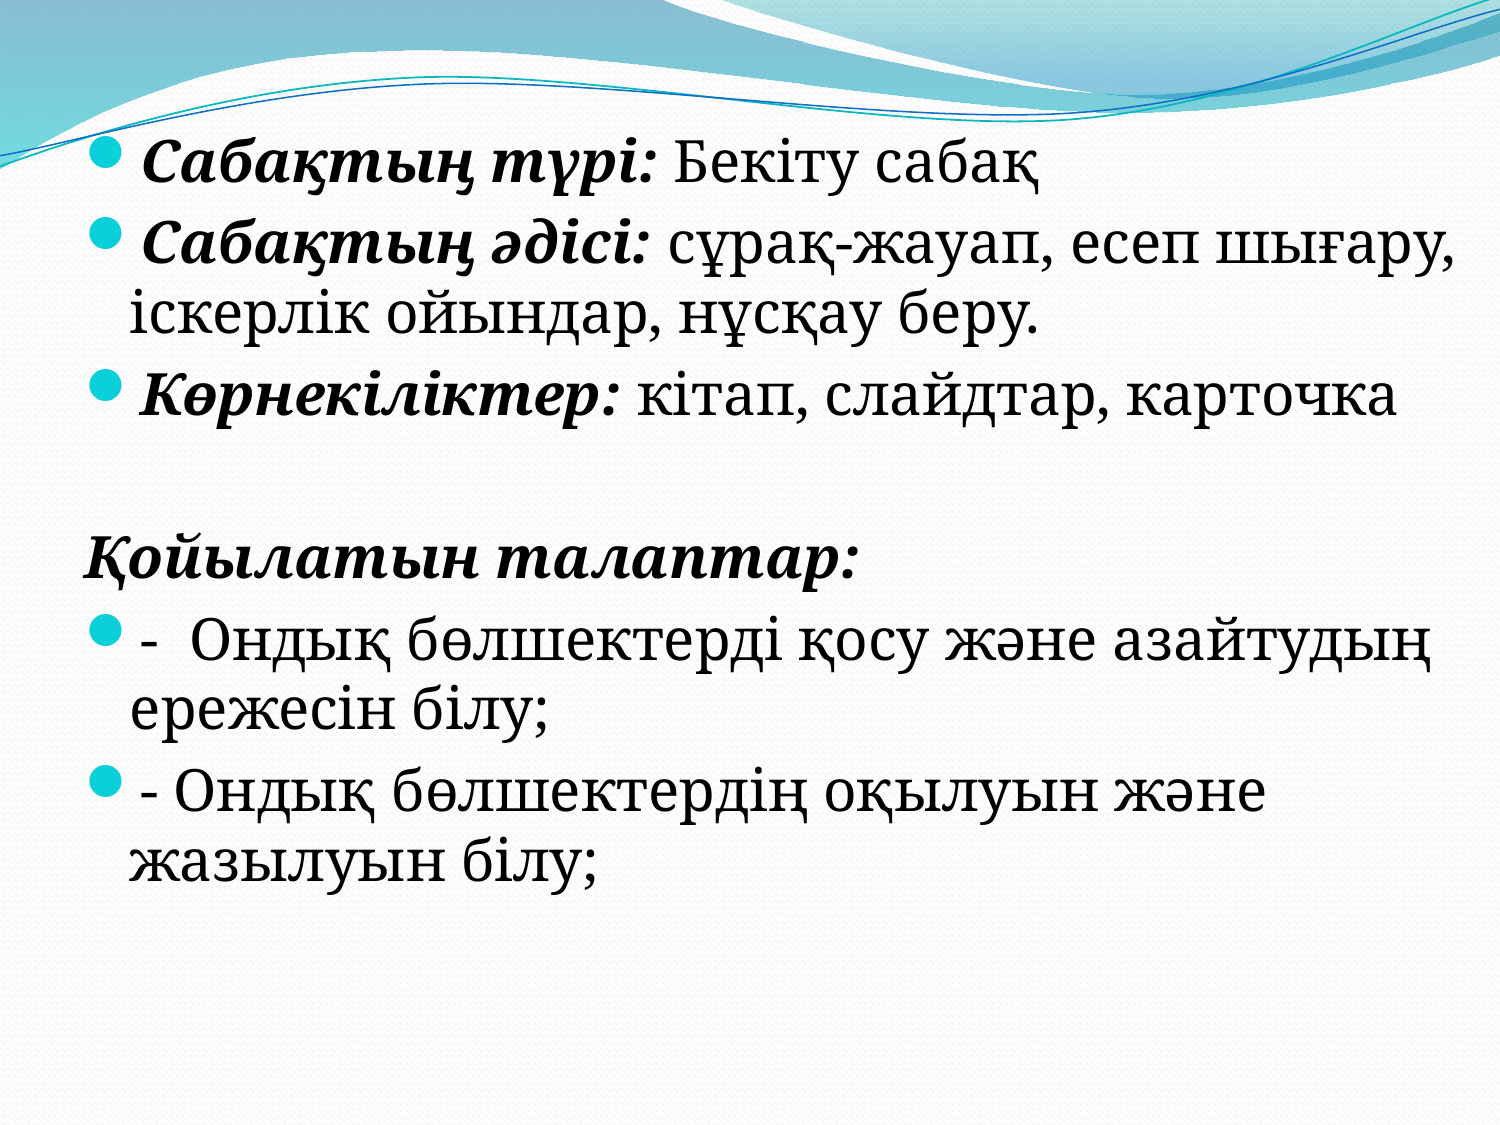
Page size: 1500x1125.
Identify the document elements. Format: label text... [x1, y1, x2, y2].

list Сабақтың түрі: Бекіту сабақ Сабақтың әдісі: сұрақ-жауап, есеп шығару, іскерлік ойындар, нұсқау беру. Көрнекіліктер: кітап, слайдтар, карточка Қойылатын талаптар: - Ондық бөлшектерді қосу және азайтудың ережесін білу; - Ондық бөлшектердің оқылуын және жазылуын білу; [70, 35, 1500, 1053]
